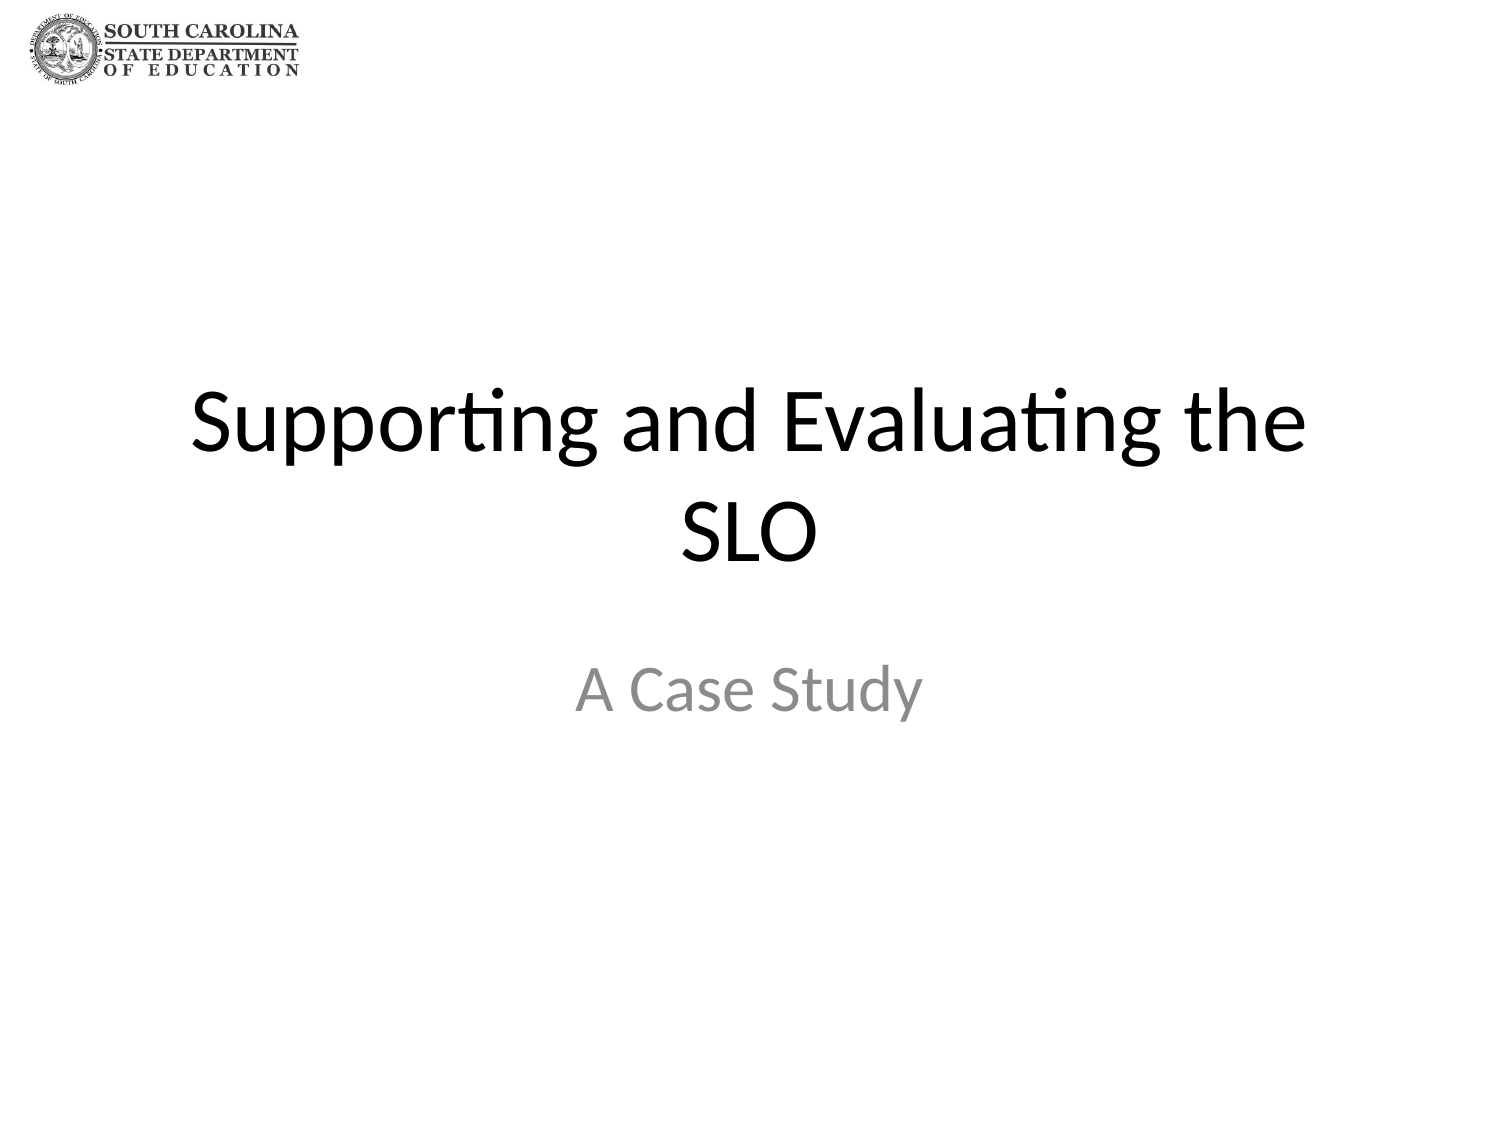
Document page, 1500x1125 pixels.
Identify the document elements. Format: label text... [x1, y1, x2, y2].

picture [24, 12, 313, 90]
title Supporting and Evaluating the SLO [112, 349, 1388, 591]
subtitle A Case Study [225, 637, 1275, 925]
